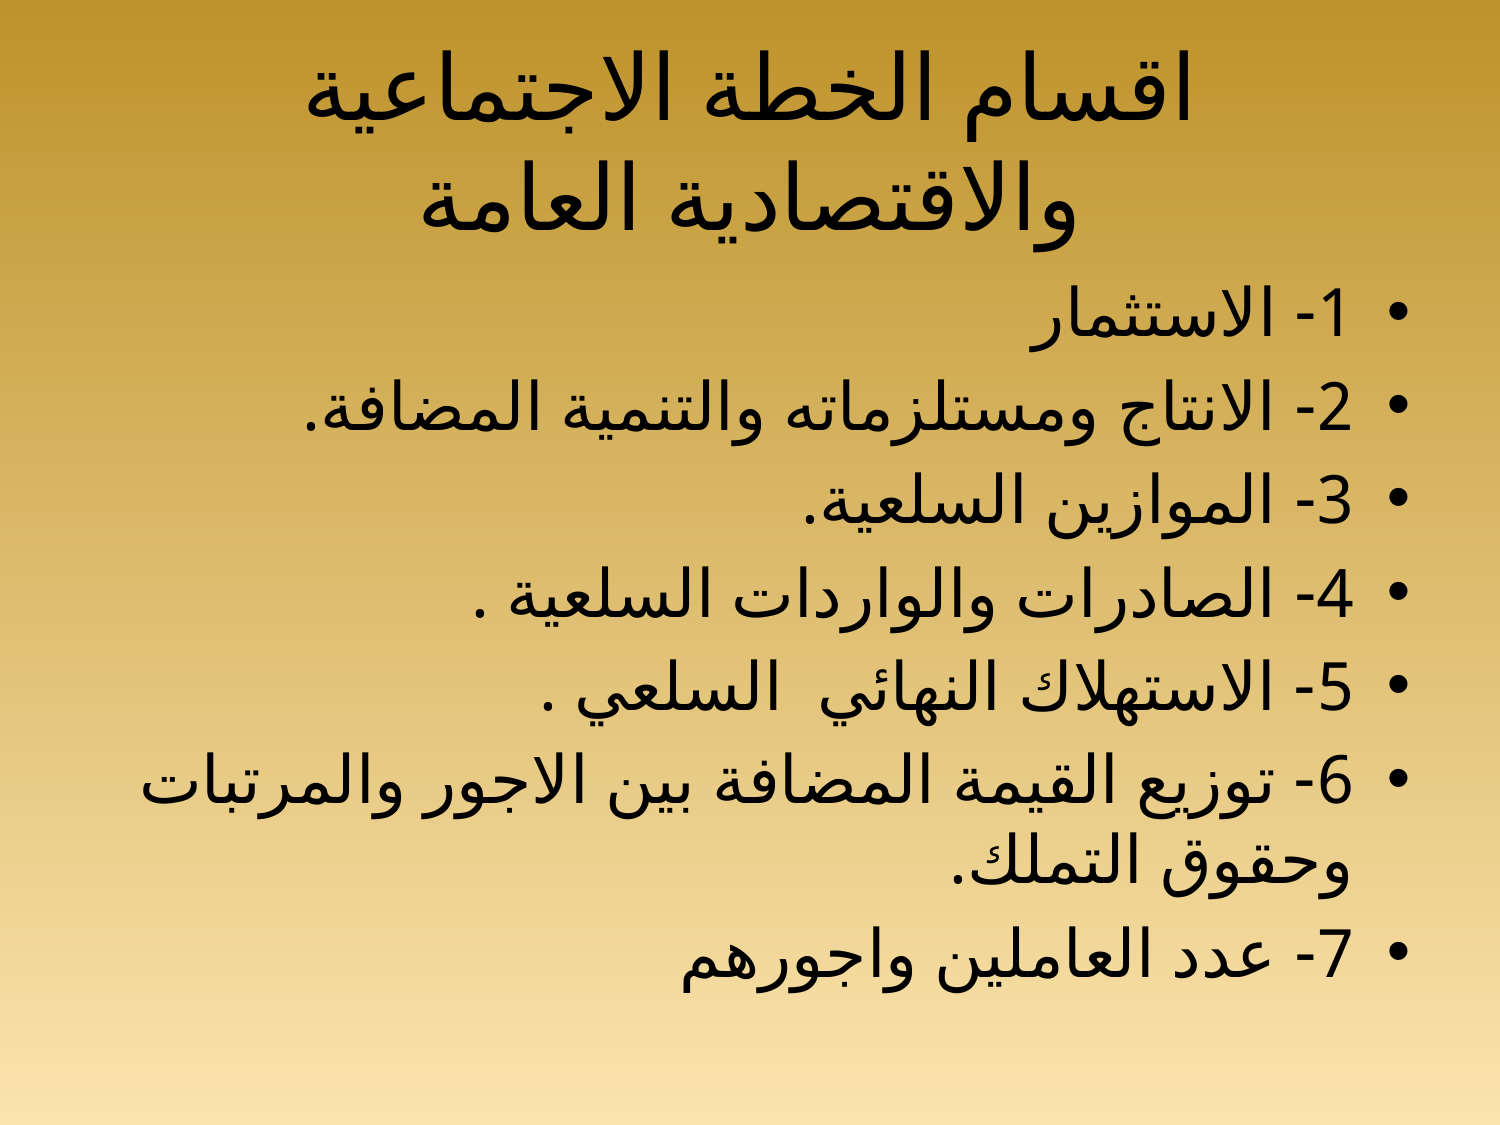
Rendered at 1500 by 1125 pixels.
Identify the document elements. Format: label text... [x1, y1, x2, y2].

list 1- الاستثمار 2- الانتاج ومستلزماته والتنمية المضافة. 3- الموازين السلعية. 4- الصادرات والواردات السلعية . 5- الاستهلاك النهائي السلعي . 6- توزيع القيمة المضافة بين الاجور والمرتبات وحقوق التملك. 7- عدد العاملين واجورهم [75, 262, 1425, 1005]
title اقسام الخطة الاجتماعية والاقتصادية العامة [75, 45, 1425, 233]
